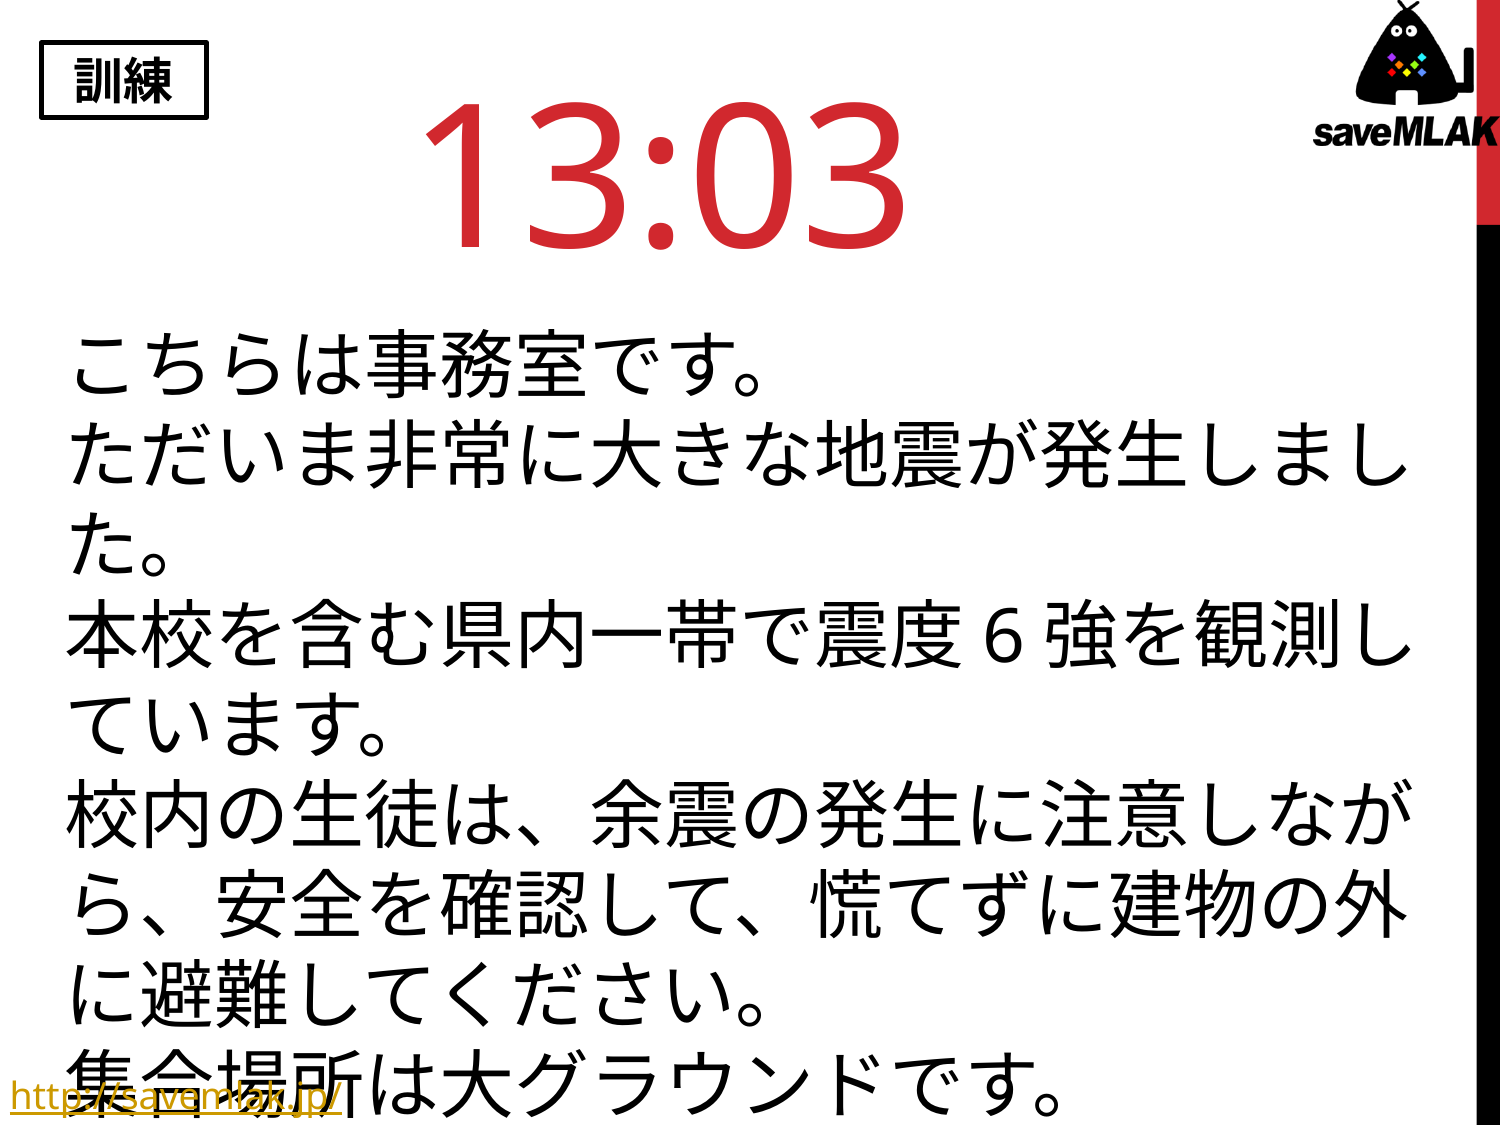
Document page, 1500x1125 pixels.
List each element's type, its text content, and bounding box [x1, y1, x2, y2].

text_box 訓練 [41, 42, 207, 118]
text_box こちらは事務室です。 ただいま非常に大きな地震が発生しました。 本校を含む県内一帯で震度6強を観測しています。 校内の生徒は、余震の発生に注意しながら、安全を確認して、慌てずに建物の外に避難してください。 集合場所は大グラウンドです。 [28, 310, 1453, 1125]
text_box 13:03 [42, 40, 1281, 114]
text_box http://savemlak.jp/ [0, 1064, 358, 1125]
picture [1313, 0, 1500, 146]
